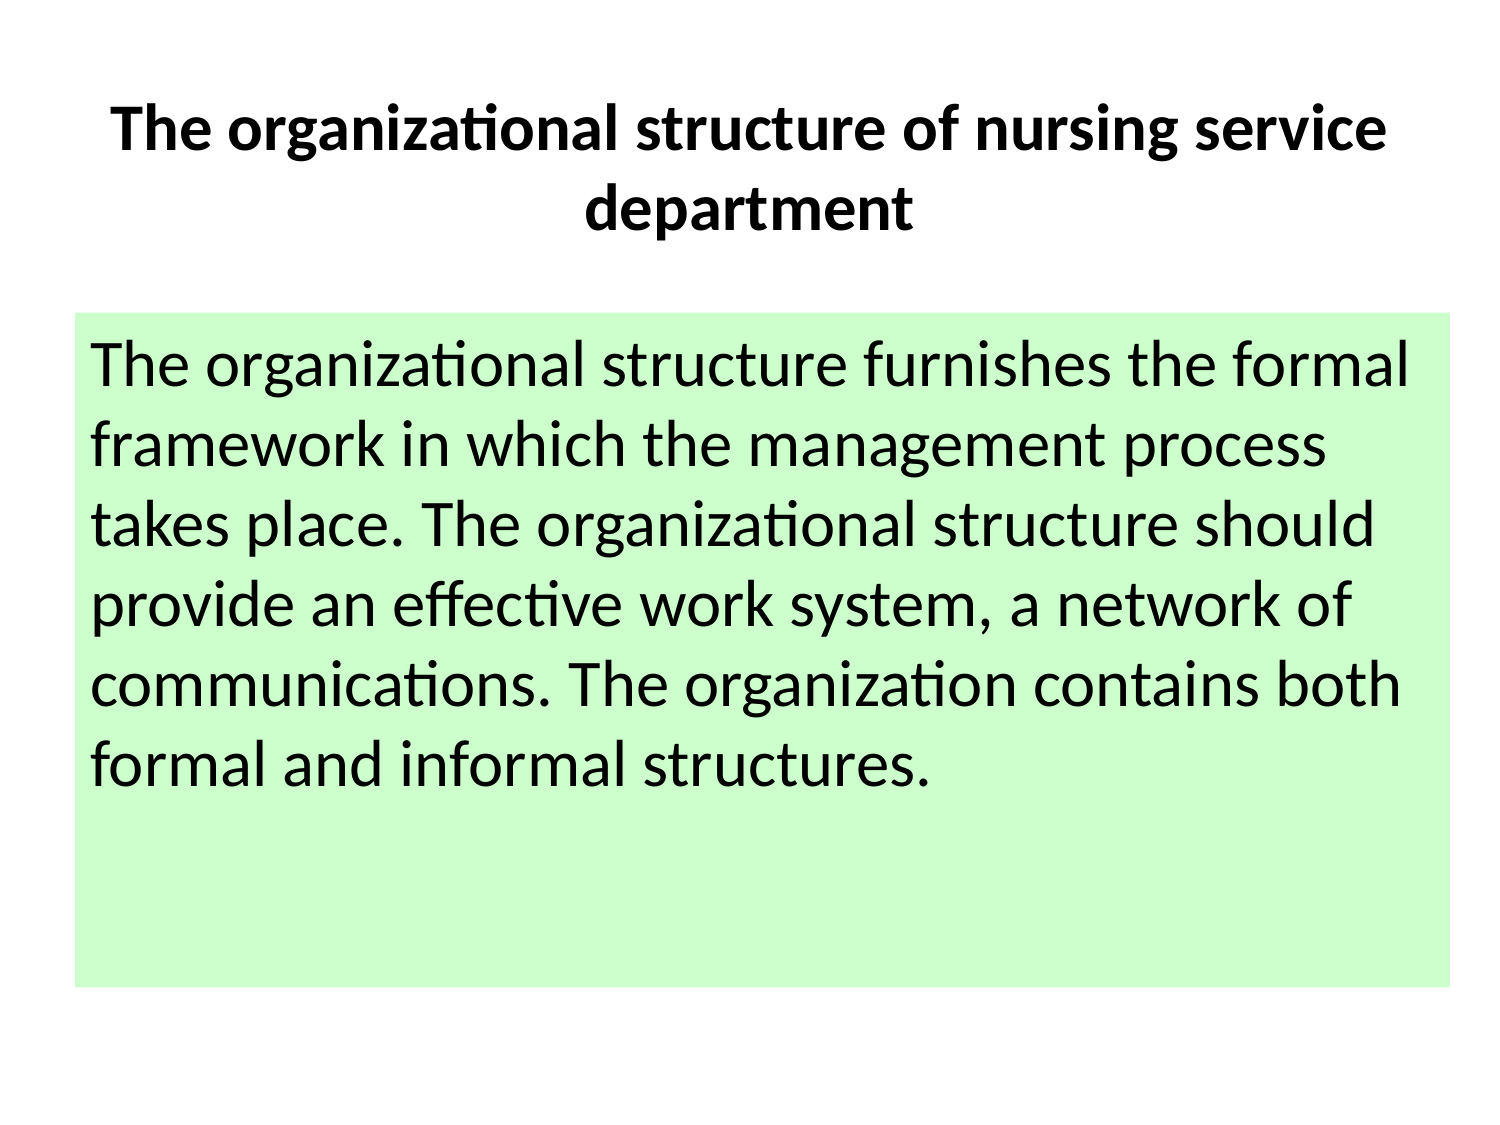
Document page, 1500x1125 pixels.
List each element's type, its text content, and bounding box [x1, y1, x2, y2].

title The organizational structure of nursing service department [74, 49, 1426, 278]
list The organizational structure furnishes the formal framework in which the management process takes place. The organizational structure should provide an effective work system, a network of communications. The organization contains both formal and informal structures. [74, 312, 1451, 988]
